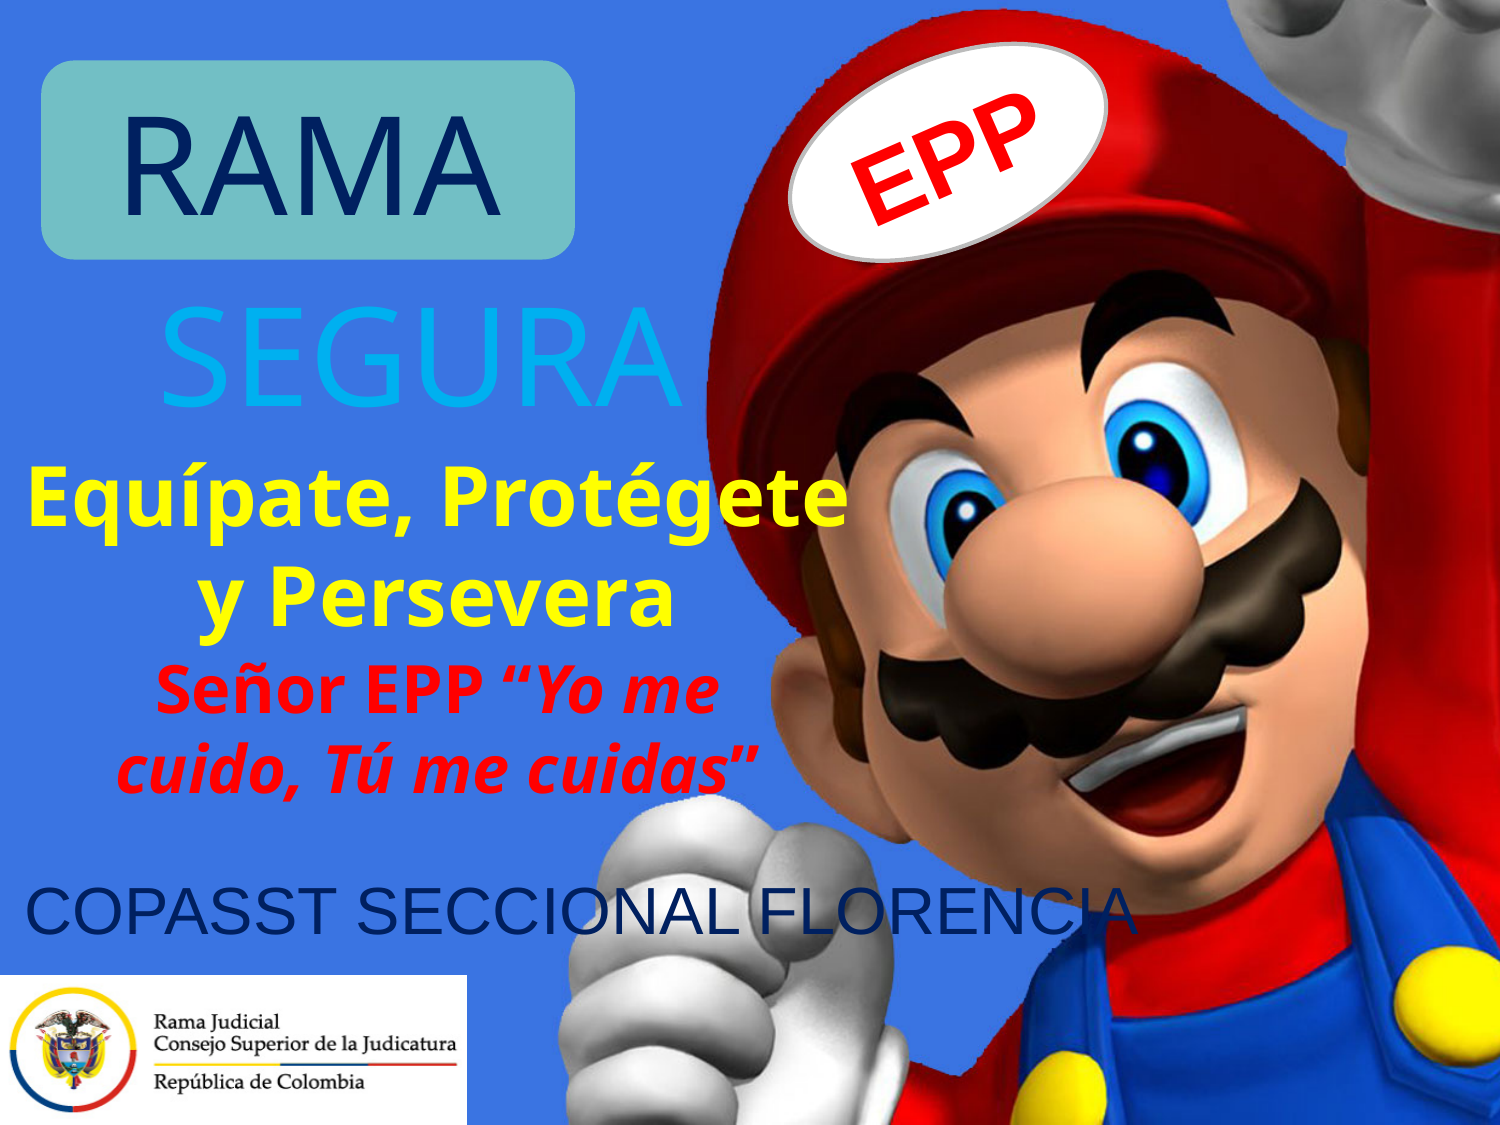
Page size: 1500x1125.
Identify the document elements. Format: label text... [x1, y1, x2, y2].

text_box COPASST SECCIONAL FLORENCIA [9, 860, 1155, 956]
picture [0, 0, 1500, 1125]
text_box RAMA [41, 60, 575, 260]
text_box Equípate, Protégete y Persevera [0, 435, 876, 651]
text_box EPP [787, 41, 1109, 263]
text_box SEGURA [83, 261, 758, 435]
text_box Señor EPP “Yo me cuido, Tú me cuidas” [48, 651, 828, 815]
